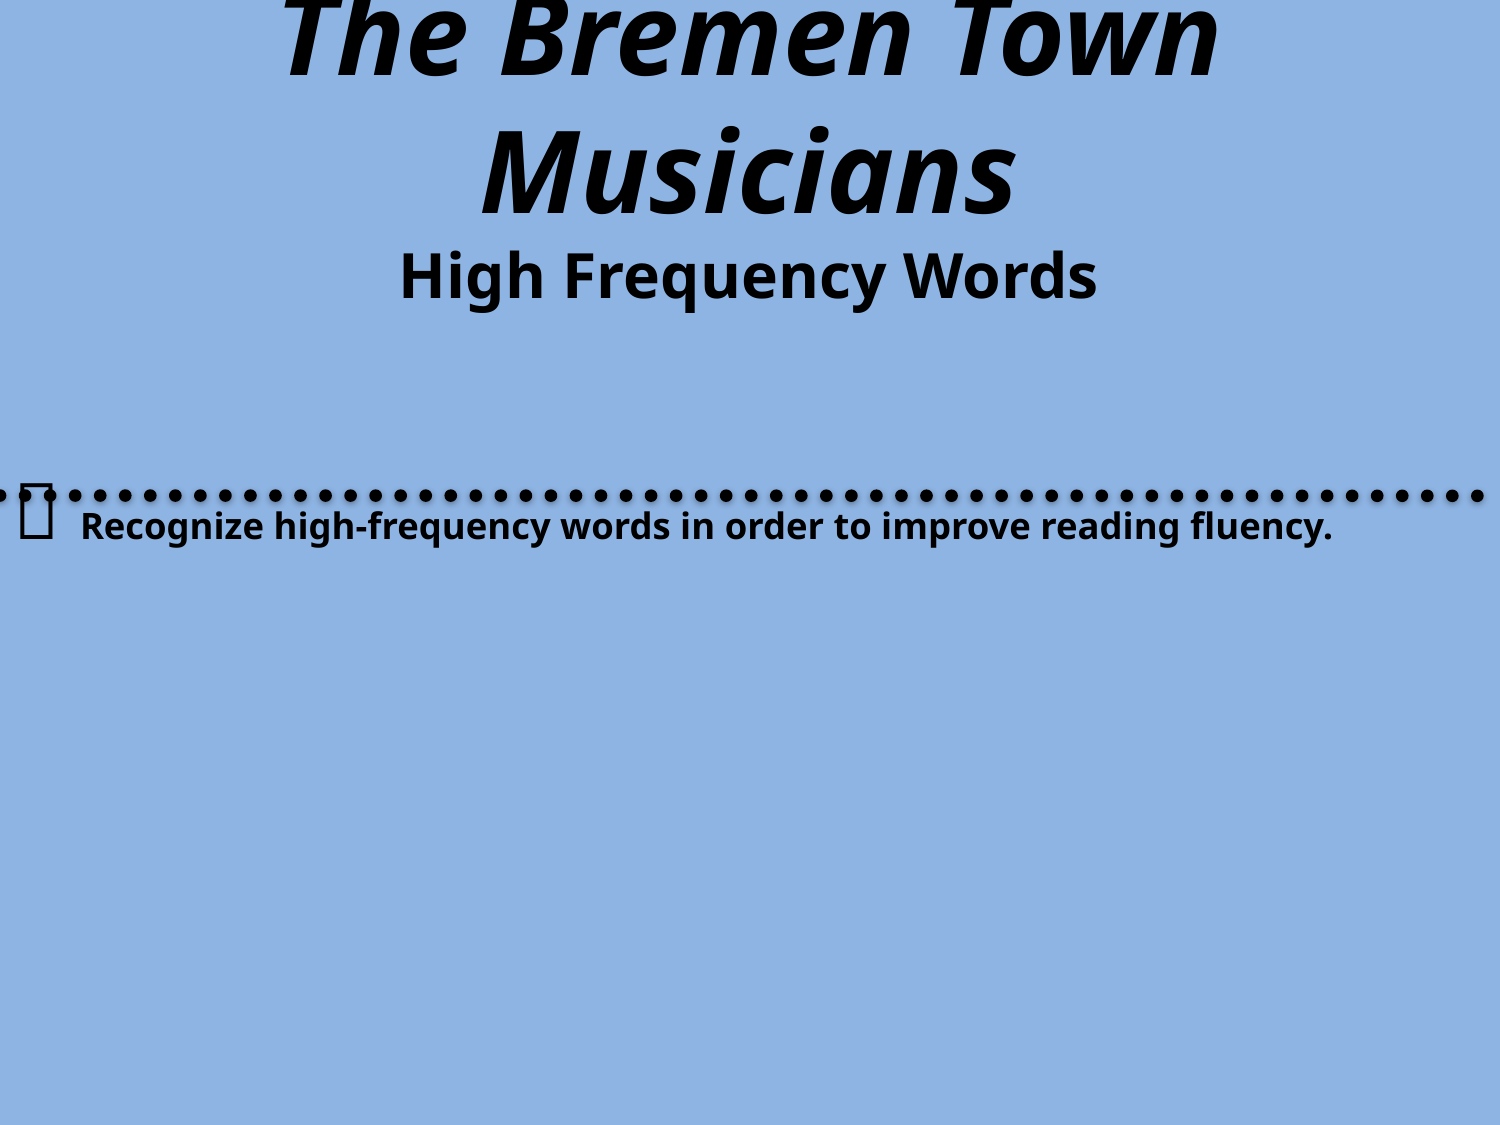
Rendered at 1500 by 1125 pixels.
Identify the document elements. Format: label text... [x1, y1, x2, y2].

text_box The Bremen Town Musicians High Frequency Words  Recognize high-frequency words in order to improve reading fluency. [0, 0, 1500, 495]
text_box The Bremen Town Musicians High Frequency Words  Recognize high-frequency words in order to improve reading fluency. [0, 502, 1500, 562]
